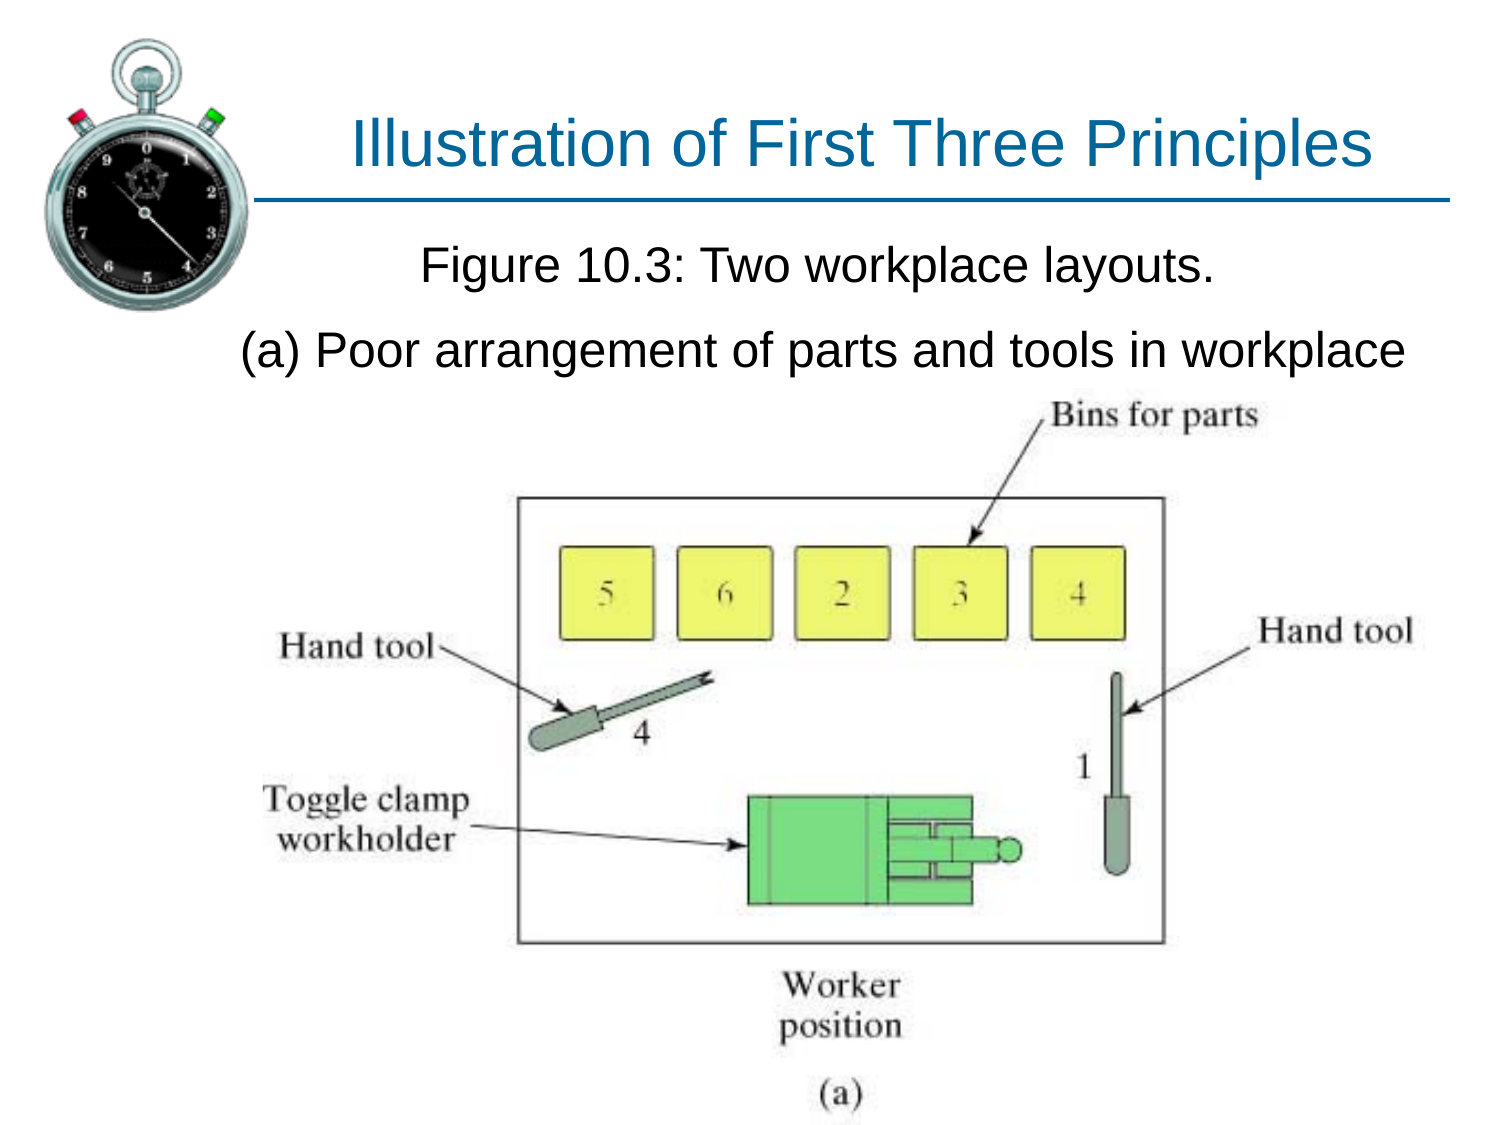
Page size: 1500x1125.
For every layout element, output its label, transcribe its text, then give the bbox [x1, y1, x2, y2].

text_box Figure 10.3: Two workplace layouts. (a) Poor arrangement of parts and tools in workplace [224, 224, 1425, 385]
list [262, 388, 1426, 1125]
title Illustration of First Three Principles [275, 37, 1450, 188]
picture [37, 37, 254, 313]
